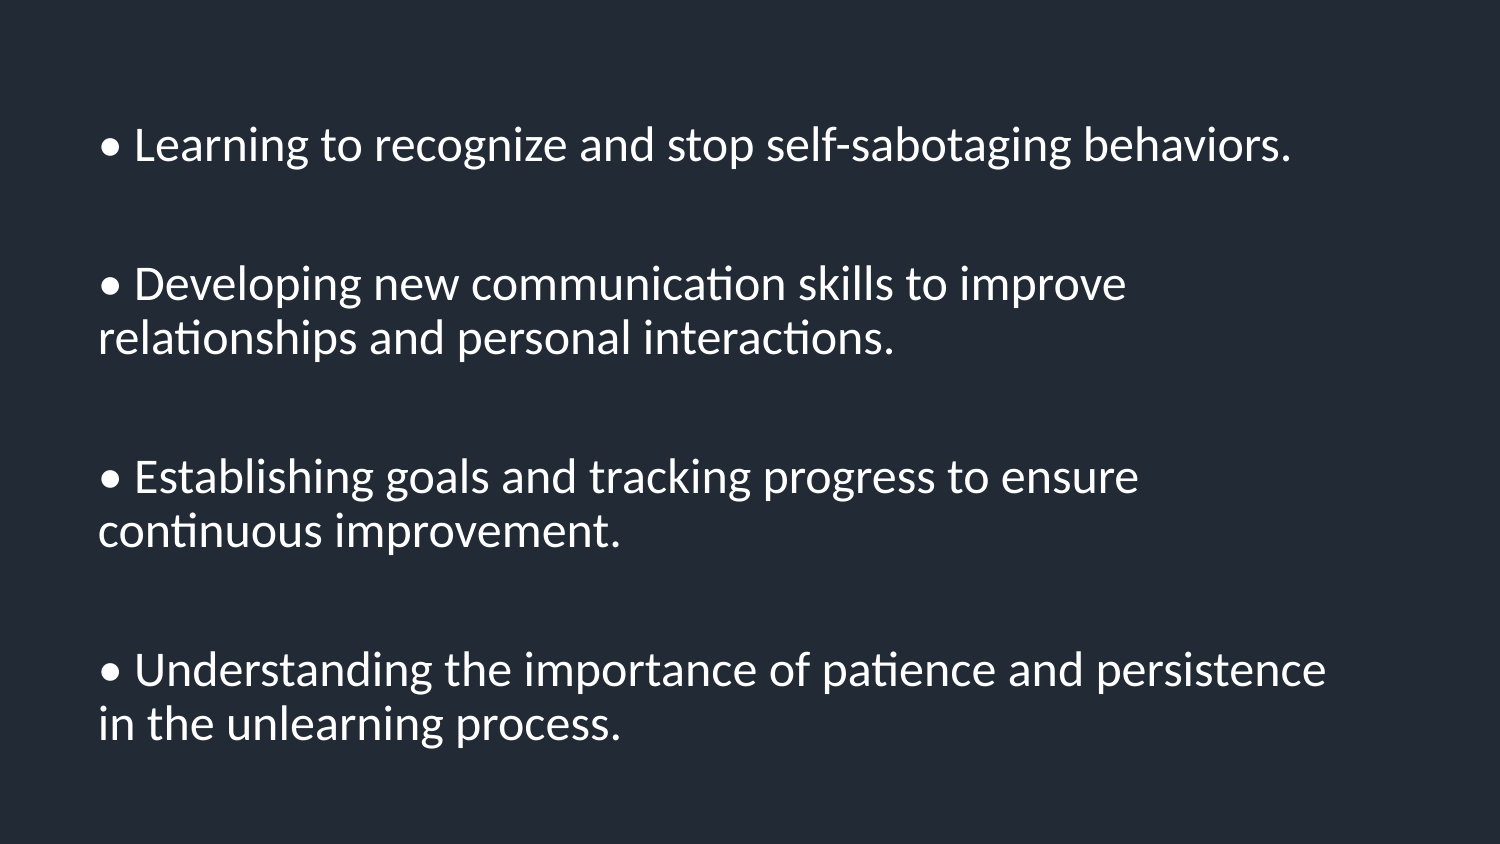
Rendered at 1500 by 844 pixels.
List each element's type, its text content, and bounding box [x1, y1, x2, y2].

list • Learning to recognize and stop self-sabotaging behaviors. • Developing new communication skills to improve relationships and personal interactions. • Establishing goals and tracking progress to ensure continuous improvement. • Understanding the importance of patience and persistence in the unlearning process. [82, 110, 1377, 677]
